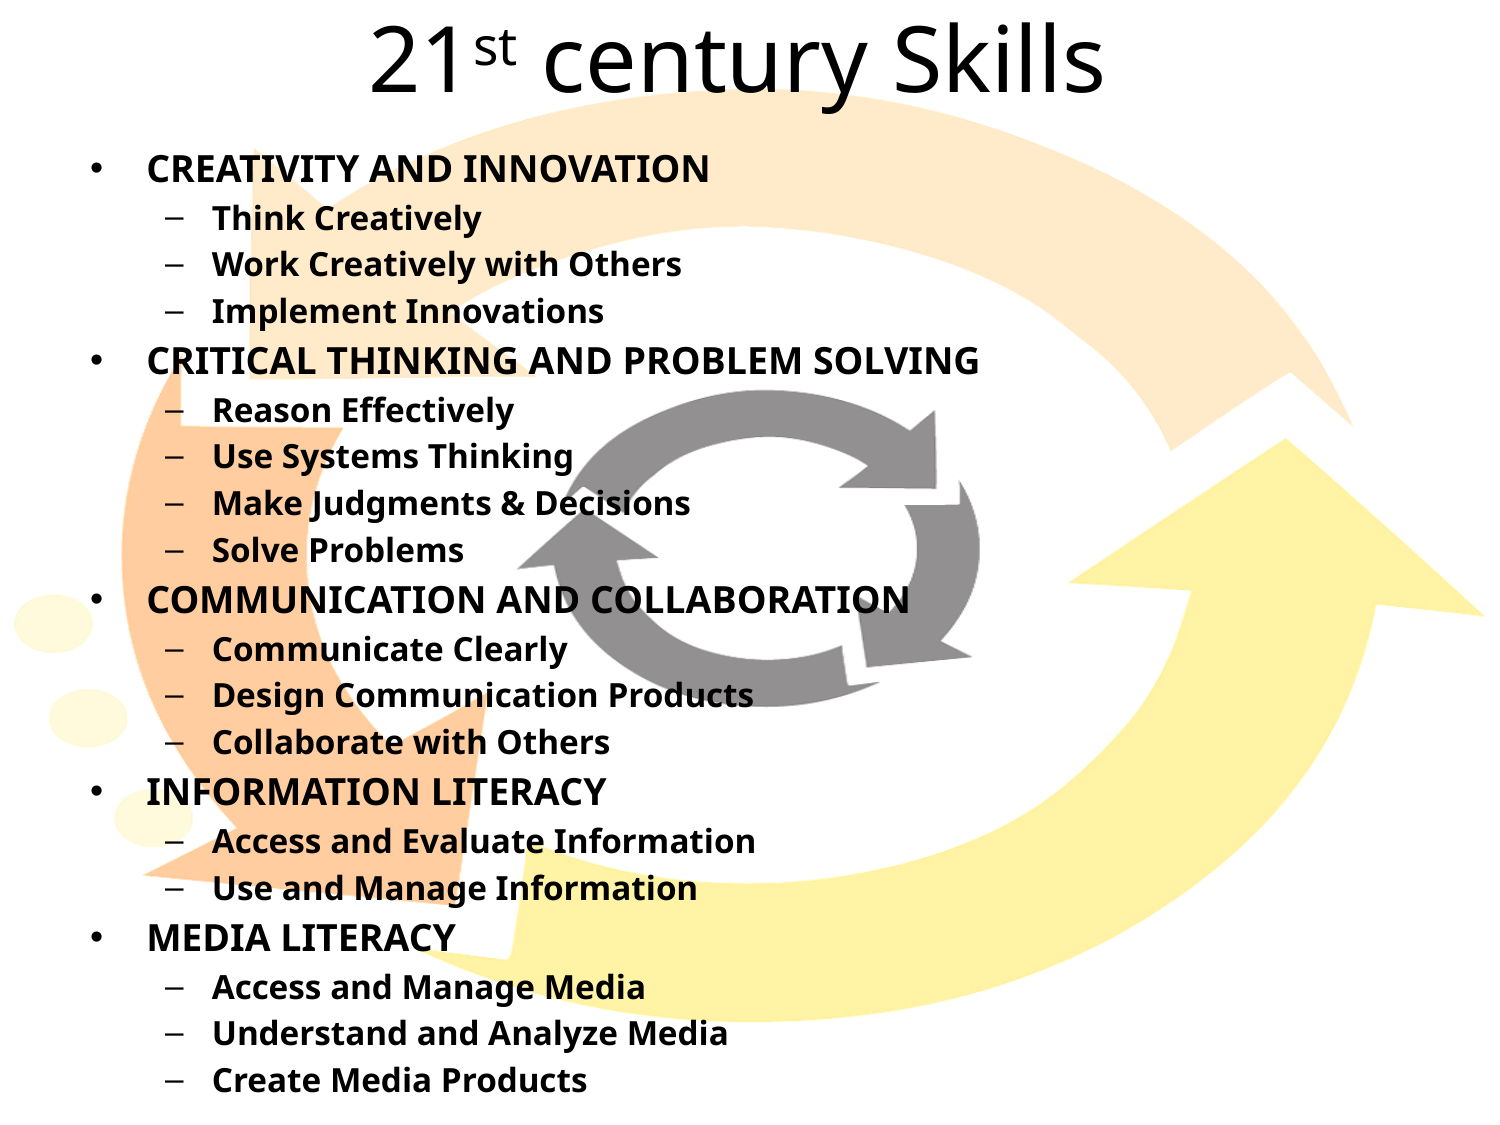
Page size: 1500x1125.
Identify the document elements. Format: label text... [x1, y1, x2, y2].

title 21st century Skills [62, 0, 1413, 151]
list CREATIVITY AND INNOVATION Think Creatively Work Creatively with Others Implement Innovations CRITICAL THINKING AND PROBLEM SOLVING Reason Effectively Use Systems Thinking Make Judgments & Decisions Solve Problems COMMUNICATION AND COLLABORATION Communicate Clearly Design Communication Products Collaborate with Others INFORMATION LITERACY Access and Evaluate Information Use and Manage Information MEDIA LITERACY Access and Manage Media Understand and Analyze Media Create Media Products [74, 137, 1426, 976]
